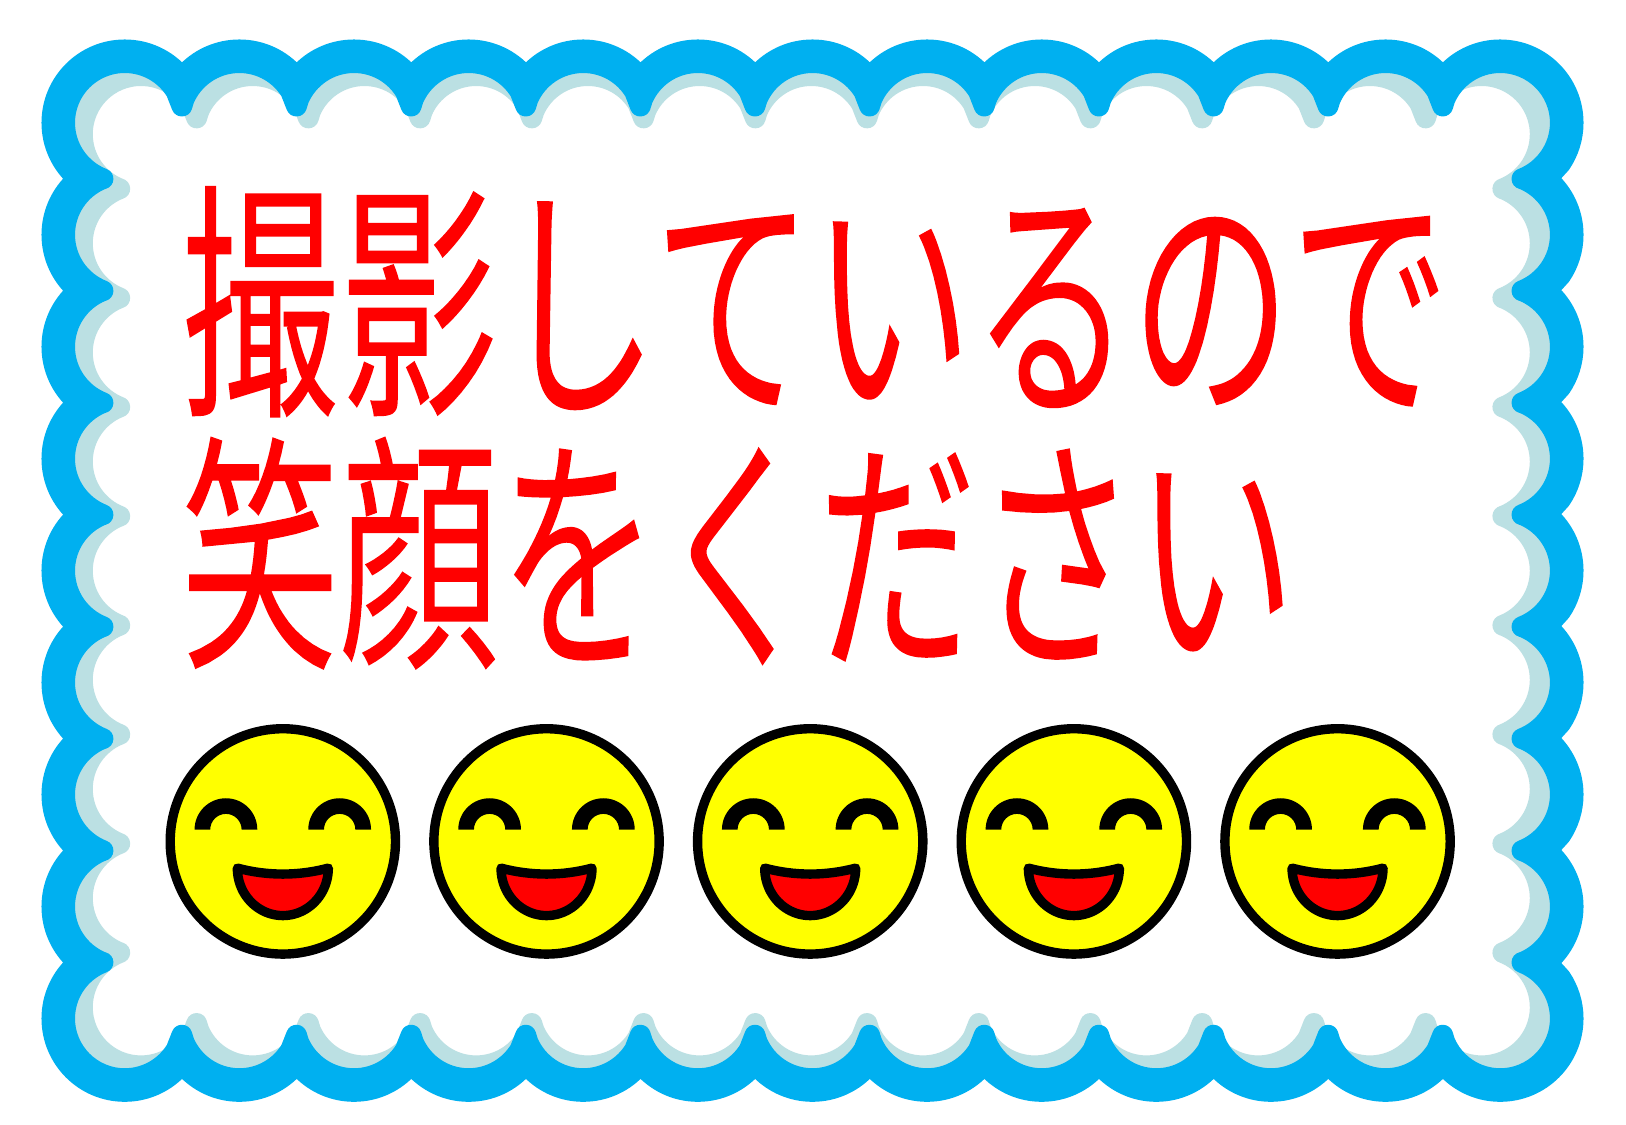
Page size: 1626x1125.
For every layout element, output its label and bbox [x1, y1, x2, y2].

text_box [186, 65, 285, 121]
text_box [1106, 65, 1210, 121]
text_box [1459, 65, 1555, 1076]
text_box [67, 176, 122, 964]
text_box [413, 65, 520, 121]
text_box [169, 728, 396, 955]
text_box [1343, 1021, 1437, 1076]
text_box [433, 728, 660, 955]
text_box [697, 728, 924, 955]
text_box [1342, 65, 1437, 121]
text_box [526, 65, 985, 121]
text_box [186, 1021, 286, 1076]
text_box [300, 1021, 403, 1076]
text_box [413, 1021, 520, 1076]
text_box [49, 47, 1576, 1094]
text_box [1224, 728, 1451, 955]
text_box [1225, 1021, 1324, 1076]
text_box [68, 965, 168, 1076]
text_box [988, 1021, 1097, 1076]
text_box [525, 1021, 985, 1076]
text_box [988, 65, 1097, 121]
text_box [68, 65, 167, 176]
text_box [960, 728, 1187, 955]
text_box [300, 65, 403, 121]
text_box [1106, 1021, 1210, 1076]
text_box [1224, 65, 1324, 121]
